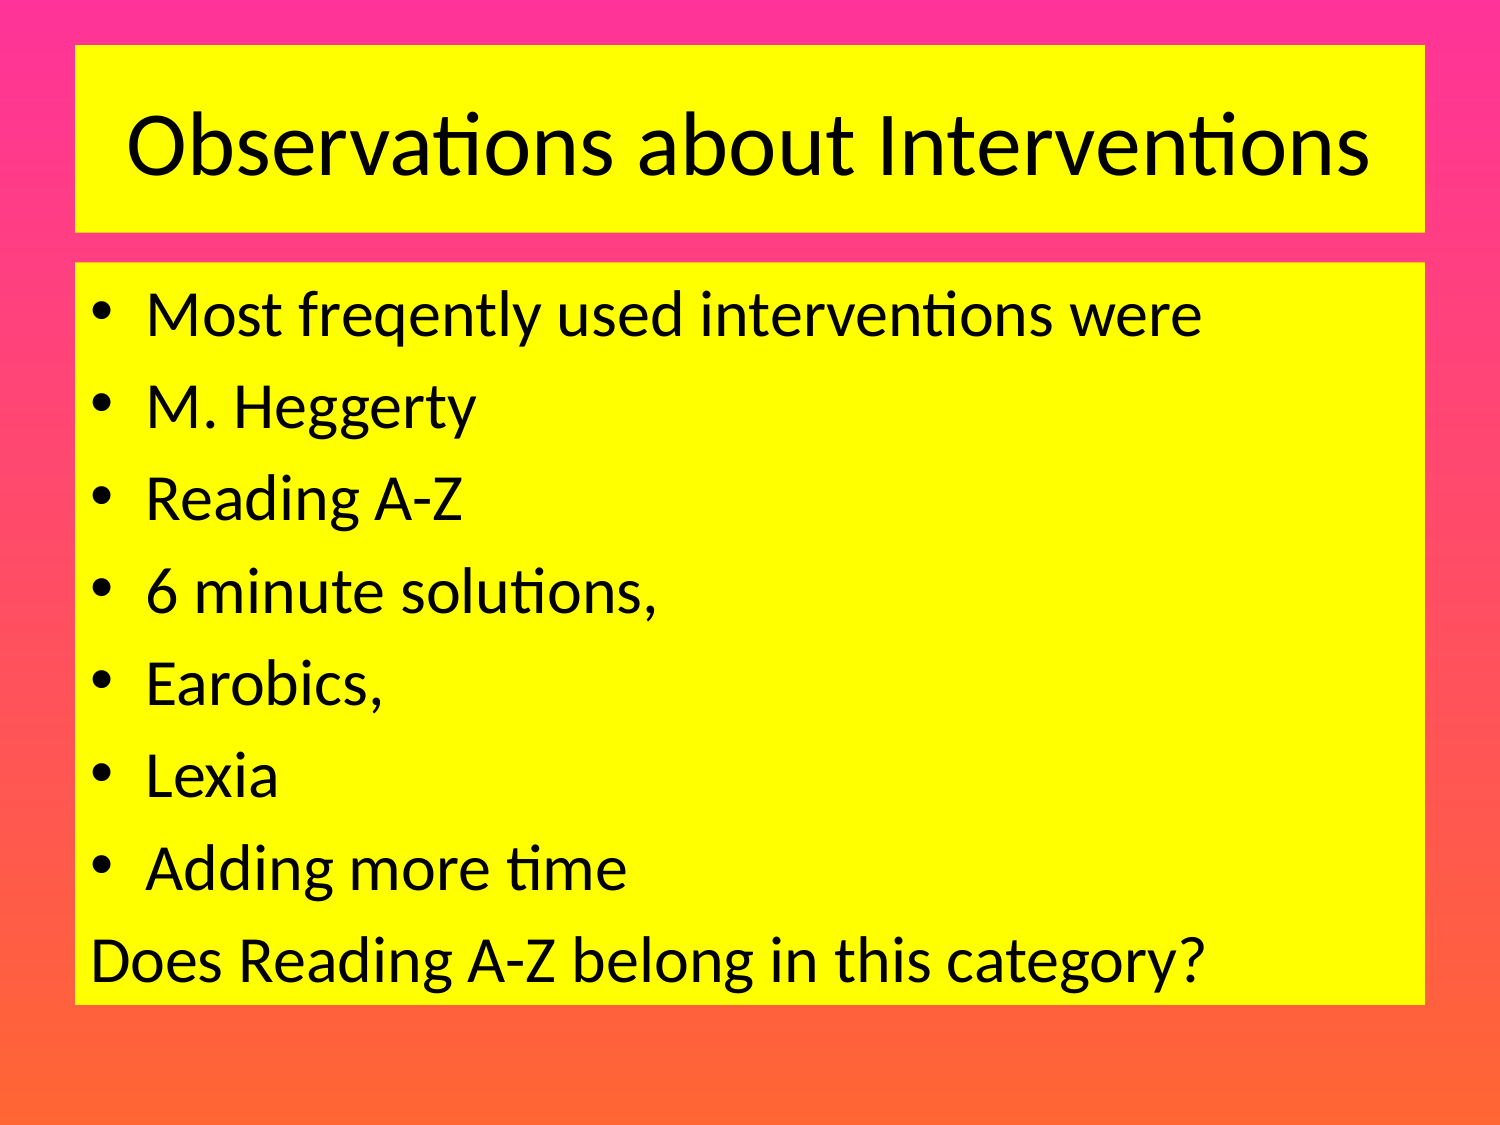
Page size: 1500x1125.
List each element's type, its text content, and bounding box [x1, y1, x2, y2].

list Most freqently used interventions were M. Heggerty Reading A-Z 6 minute solutions, Earobics, Lexia Adding more time Does Reading A-Z belong in this category? [75, 262, 1425, 1005]
title Observations about Interventions [75, 45, 1425, 233]
